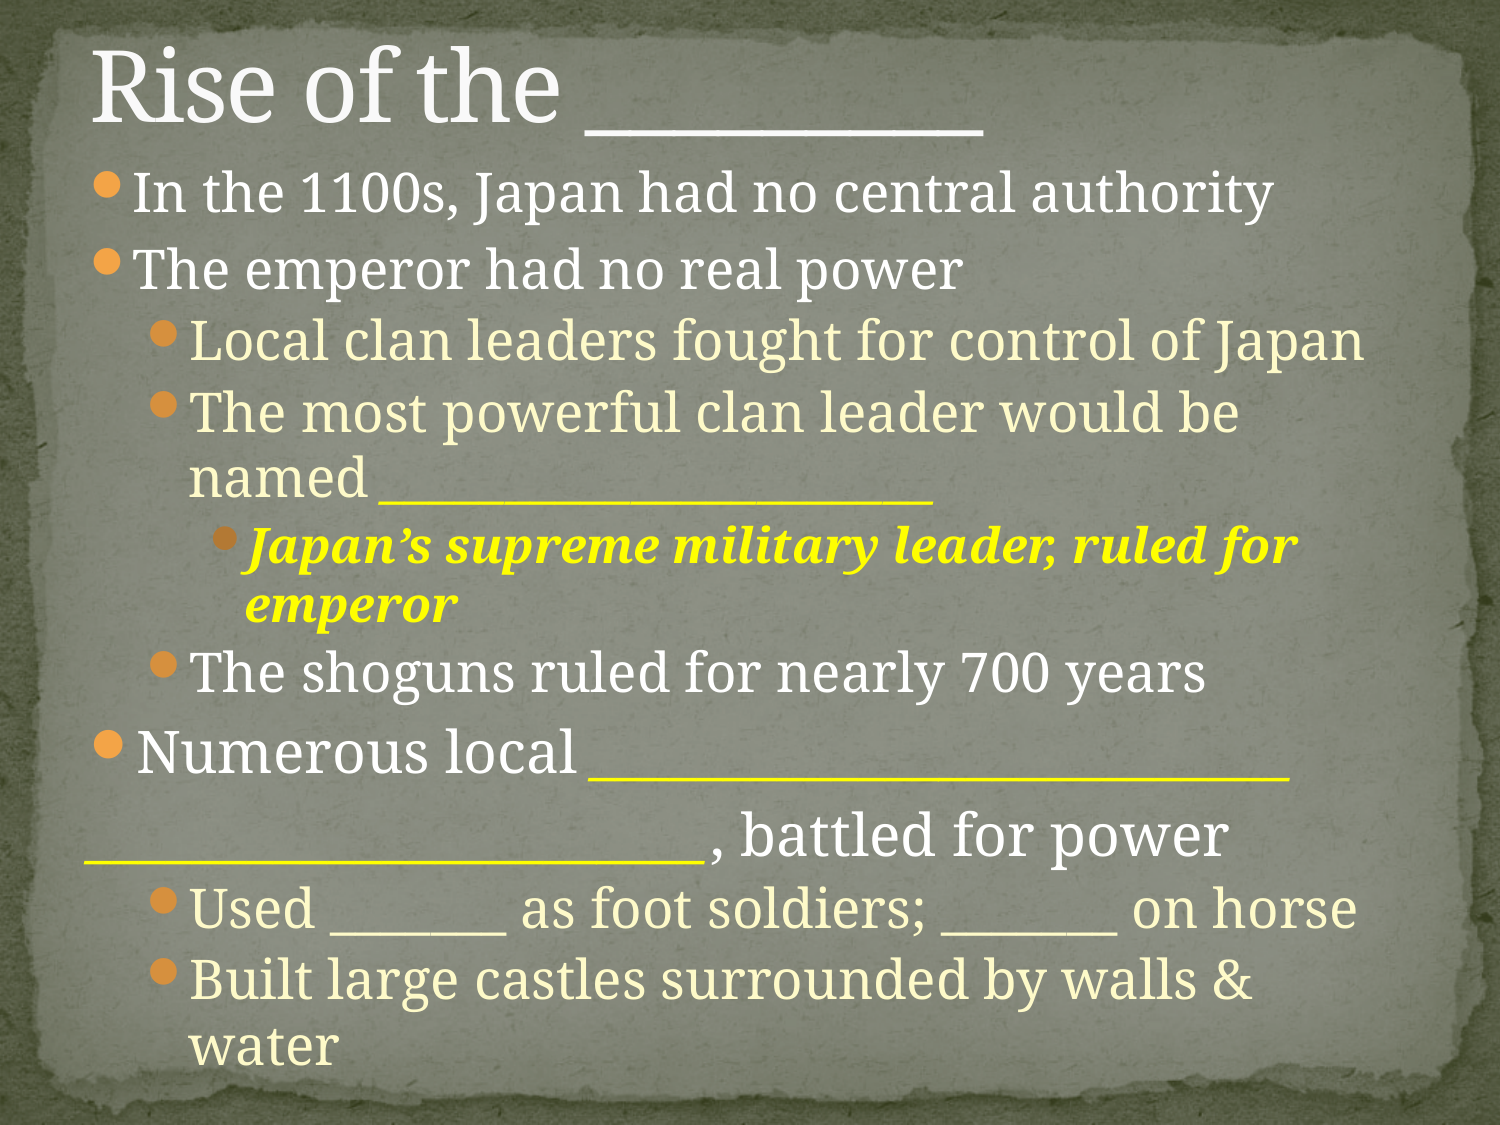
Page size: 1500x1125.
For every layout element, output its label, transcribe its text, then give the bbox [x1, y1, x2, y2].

title Rise of the _________ [74, 0, 1425, 150]
list In the 1100s, Japan had no central authority The emperor had no real power Local clan leaders fought for control of Japan The most powerful clan leader would be named ______________________ Japan’s supreme military leader, ruled for emperor The shoguns ruled for nearly 700 years Numerous local __________________________ _______________________, battled for power Used _______ as foot soldiers; _______ on horse Built large castles surrounded by walls & water [75, 150, 1425, 1088]
